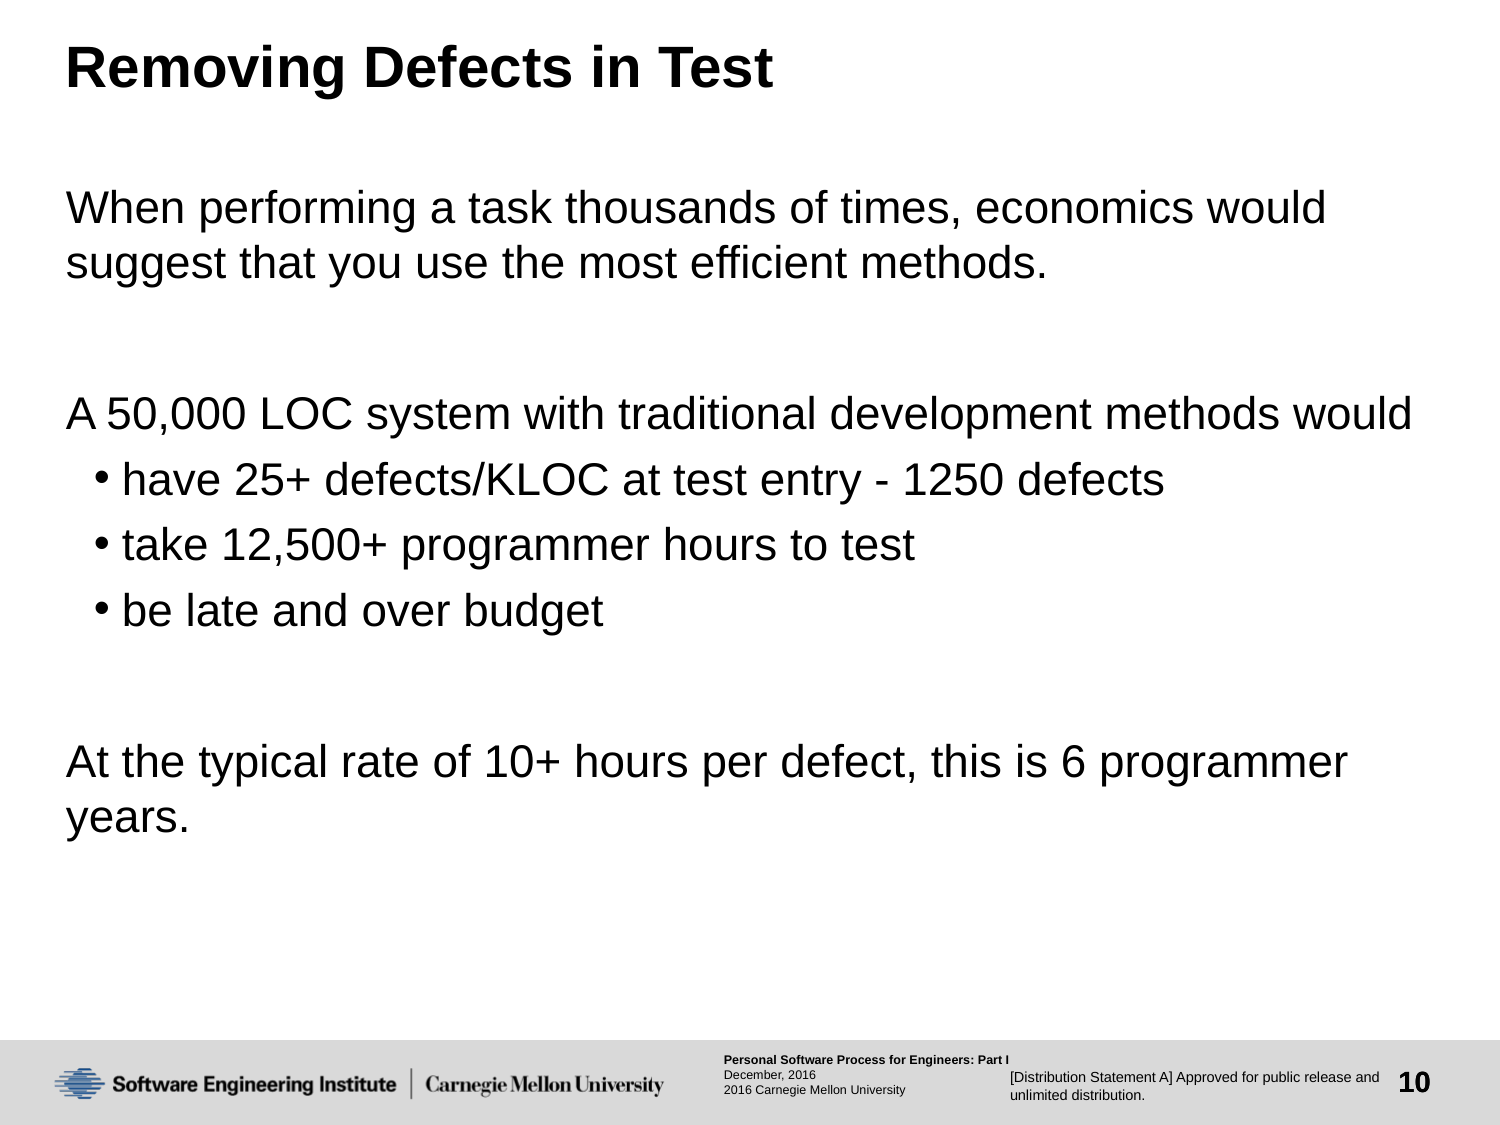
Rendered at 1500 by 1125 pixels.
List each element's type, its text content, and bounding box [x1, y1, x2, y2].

list When performing a task thousands of times, economics would suggest that you use the most efficient methods. A 50,000 LOC system with traditional development methods would have 25+ defects/KLOC at test entry - 1250 defects take 12,500+ programmer hours to test be late and over budget At the typical rate of 10+ hours per defect, this is 6 programmer years. [65, 177, 1431, 1000]
picture [46, 1061, 673, 1104]
title Removing Defects in Test [65, 37, 1313, 148]
